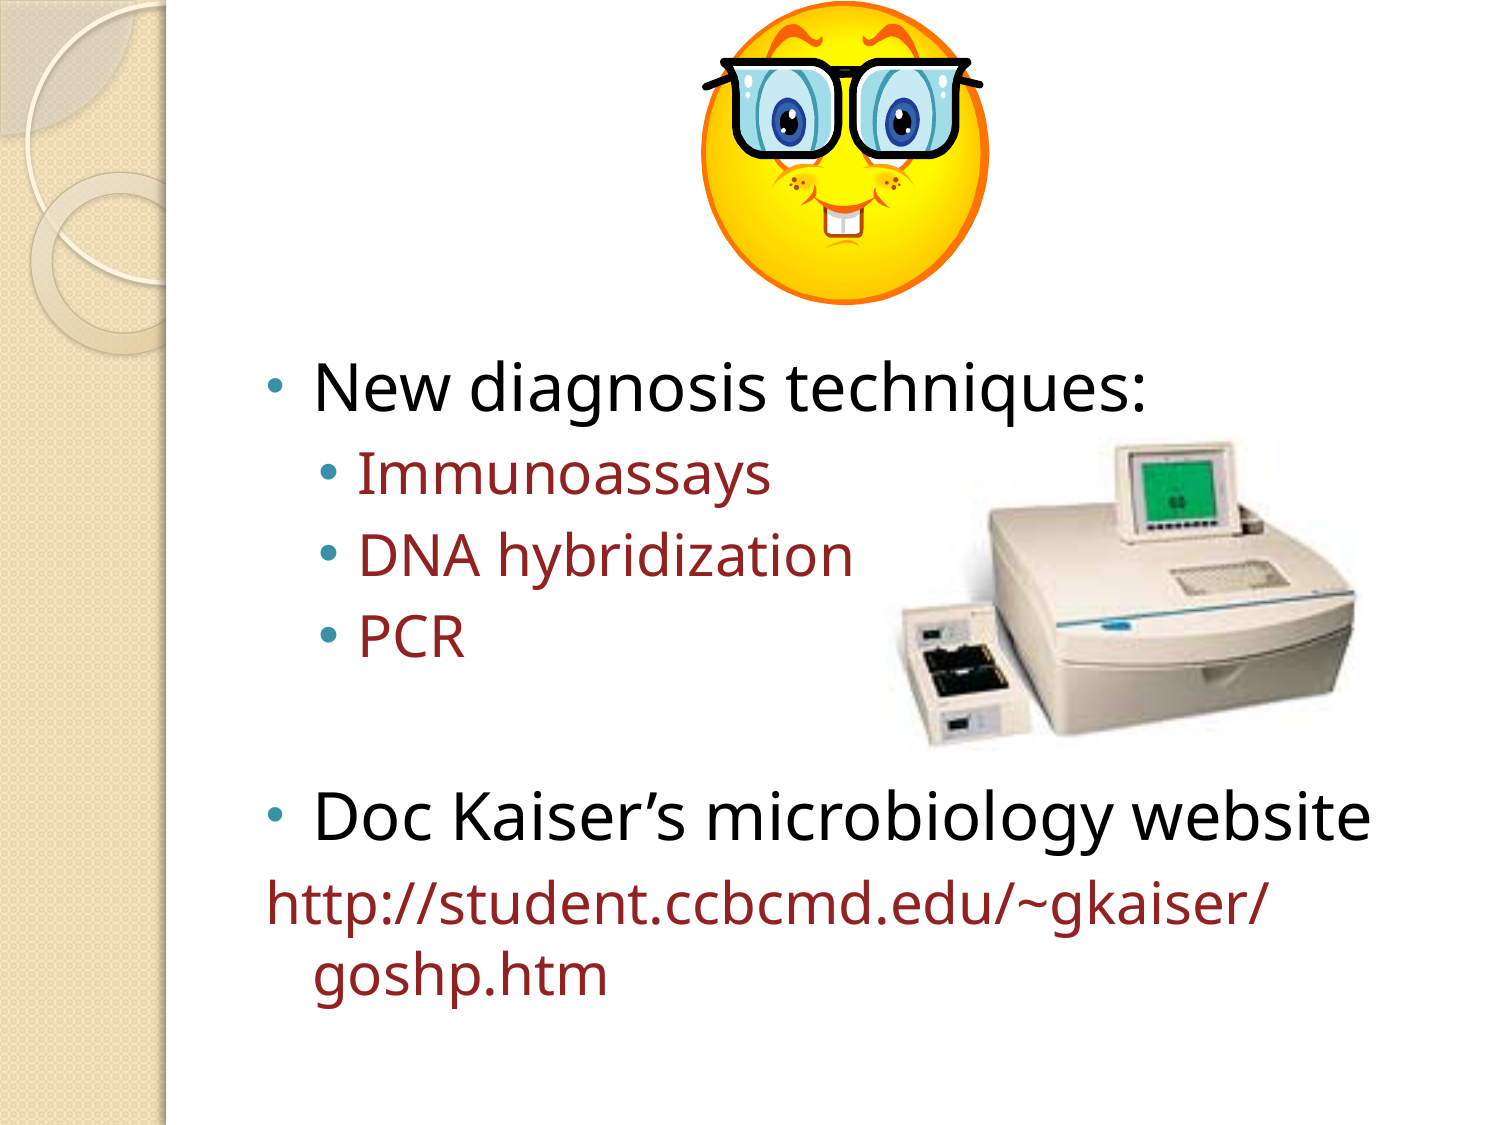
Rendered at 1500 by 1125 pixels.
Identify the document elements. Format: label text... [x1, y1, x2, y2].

picture [887, 437, 1364, 752]
list New diagnosis techniques: Immunoassays DNA hybridization PCR Doc Kaiser’s microbiology website http://student.ccbcmd.edu/~gkaiser/goshp.htm [237, 337, 1468, 1125]
picture [699, 0, 991, 307]
